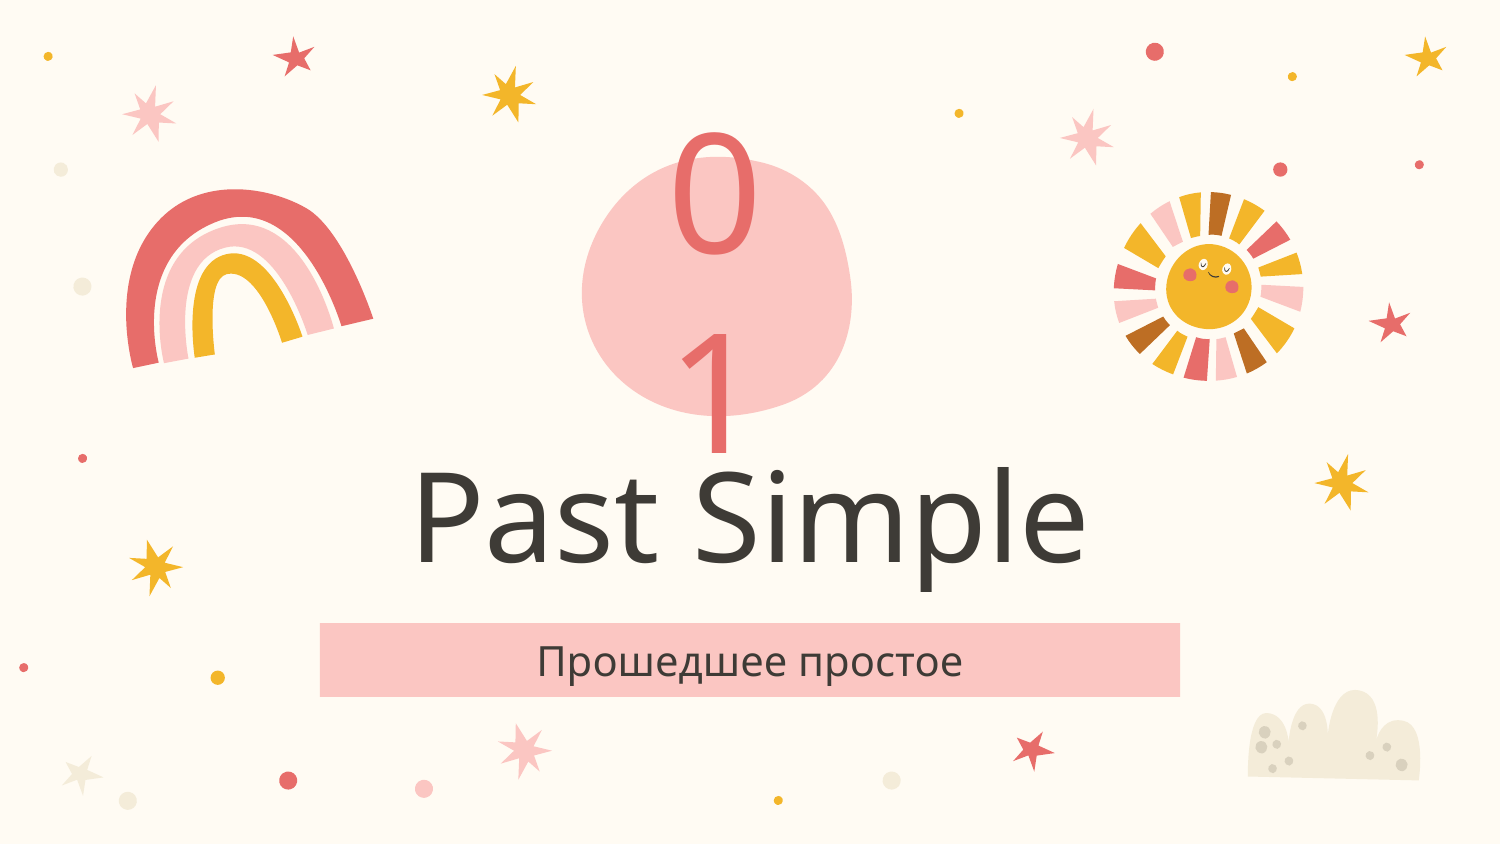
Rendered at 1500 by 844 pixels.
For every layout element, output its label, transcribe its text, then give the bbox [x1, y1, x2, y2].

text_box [1113, 191, 1304, 382]
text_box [1246, 689, 1428, 781]
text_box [106, 188, 366, 354]
subtitle Прошедшее простое [319, 623, 1181, 697]
title 01 [624, 217, 806, 356]
text_box [581, 156, 852, 401]
title Past Simple [215, 401, 1285, 624]
